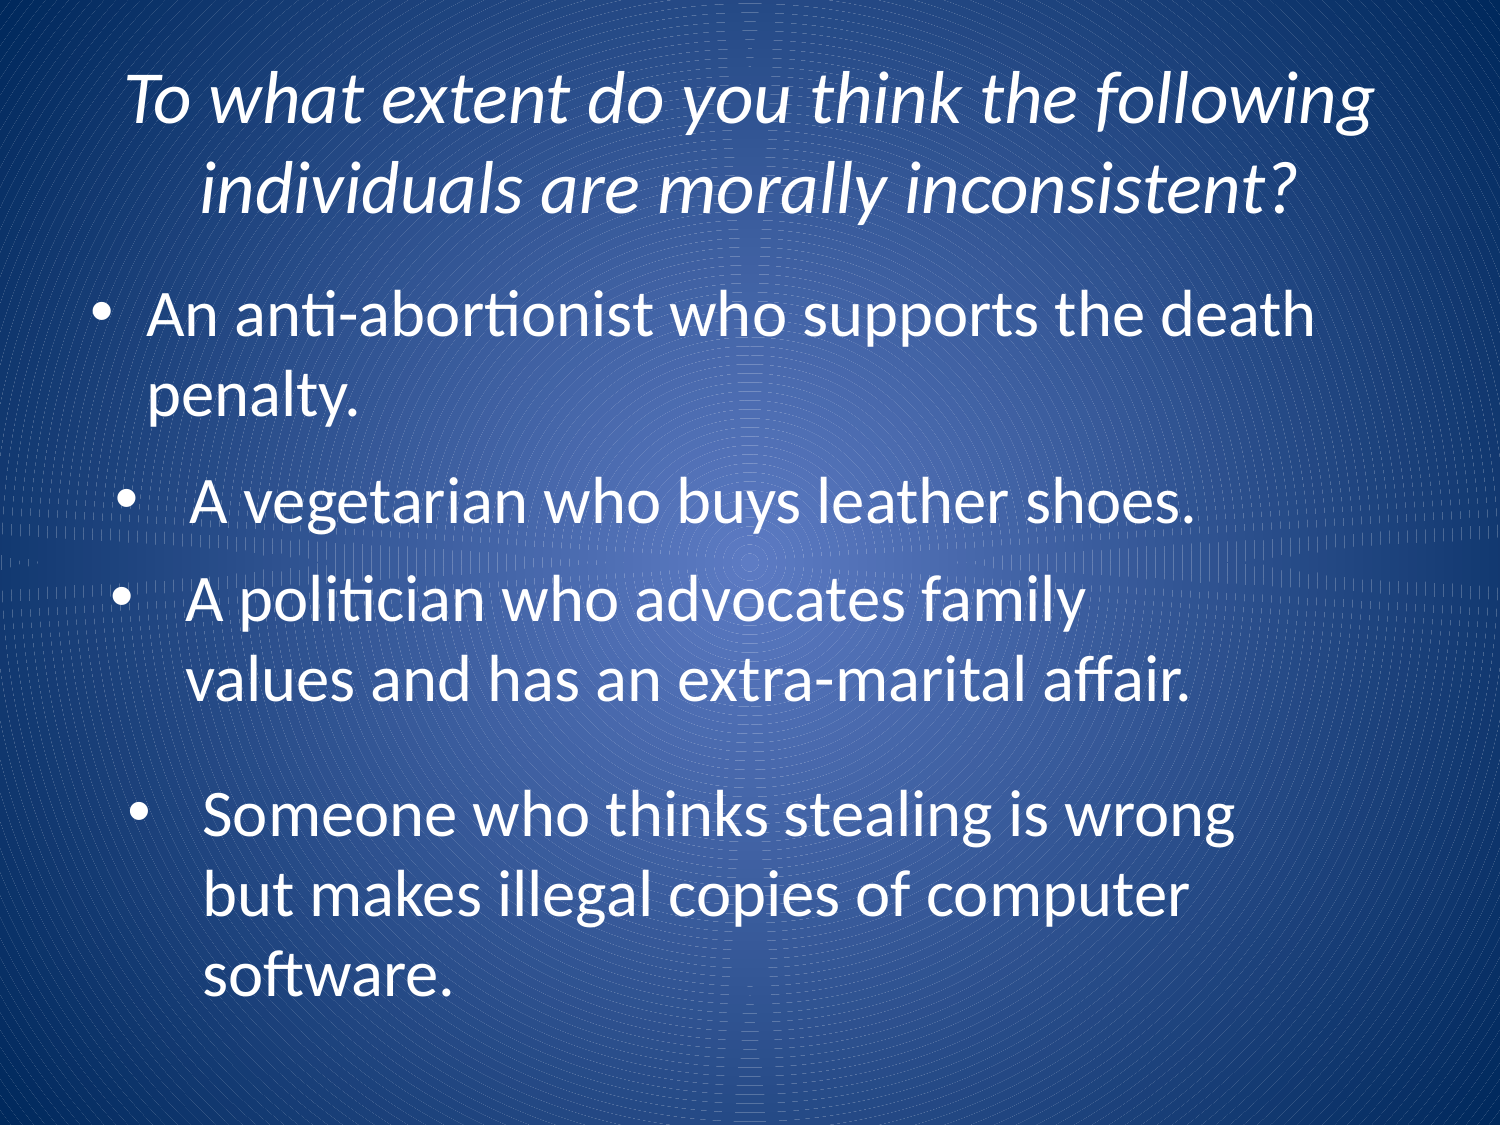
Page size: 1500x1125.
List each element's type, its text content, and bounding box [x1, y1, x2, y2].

list An anti-abortionist who supports the death penalty. [75, 262, 1425, 463]
title To what extent do you think the following individuals are morally inconsistent? [75, 45, 1425, 233]
text_box Someone who thinks stealing is wrong but makes illegal copies of computer software. [112, 762, 1275, 1063]
text_box A politician who advocates family values and has an extra-marital affair. [95, 547, 1246, 723]
text_box A vegetarian who buys leather shoes. [99, 449, 1338, 545]
